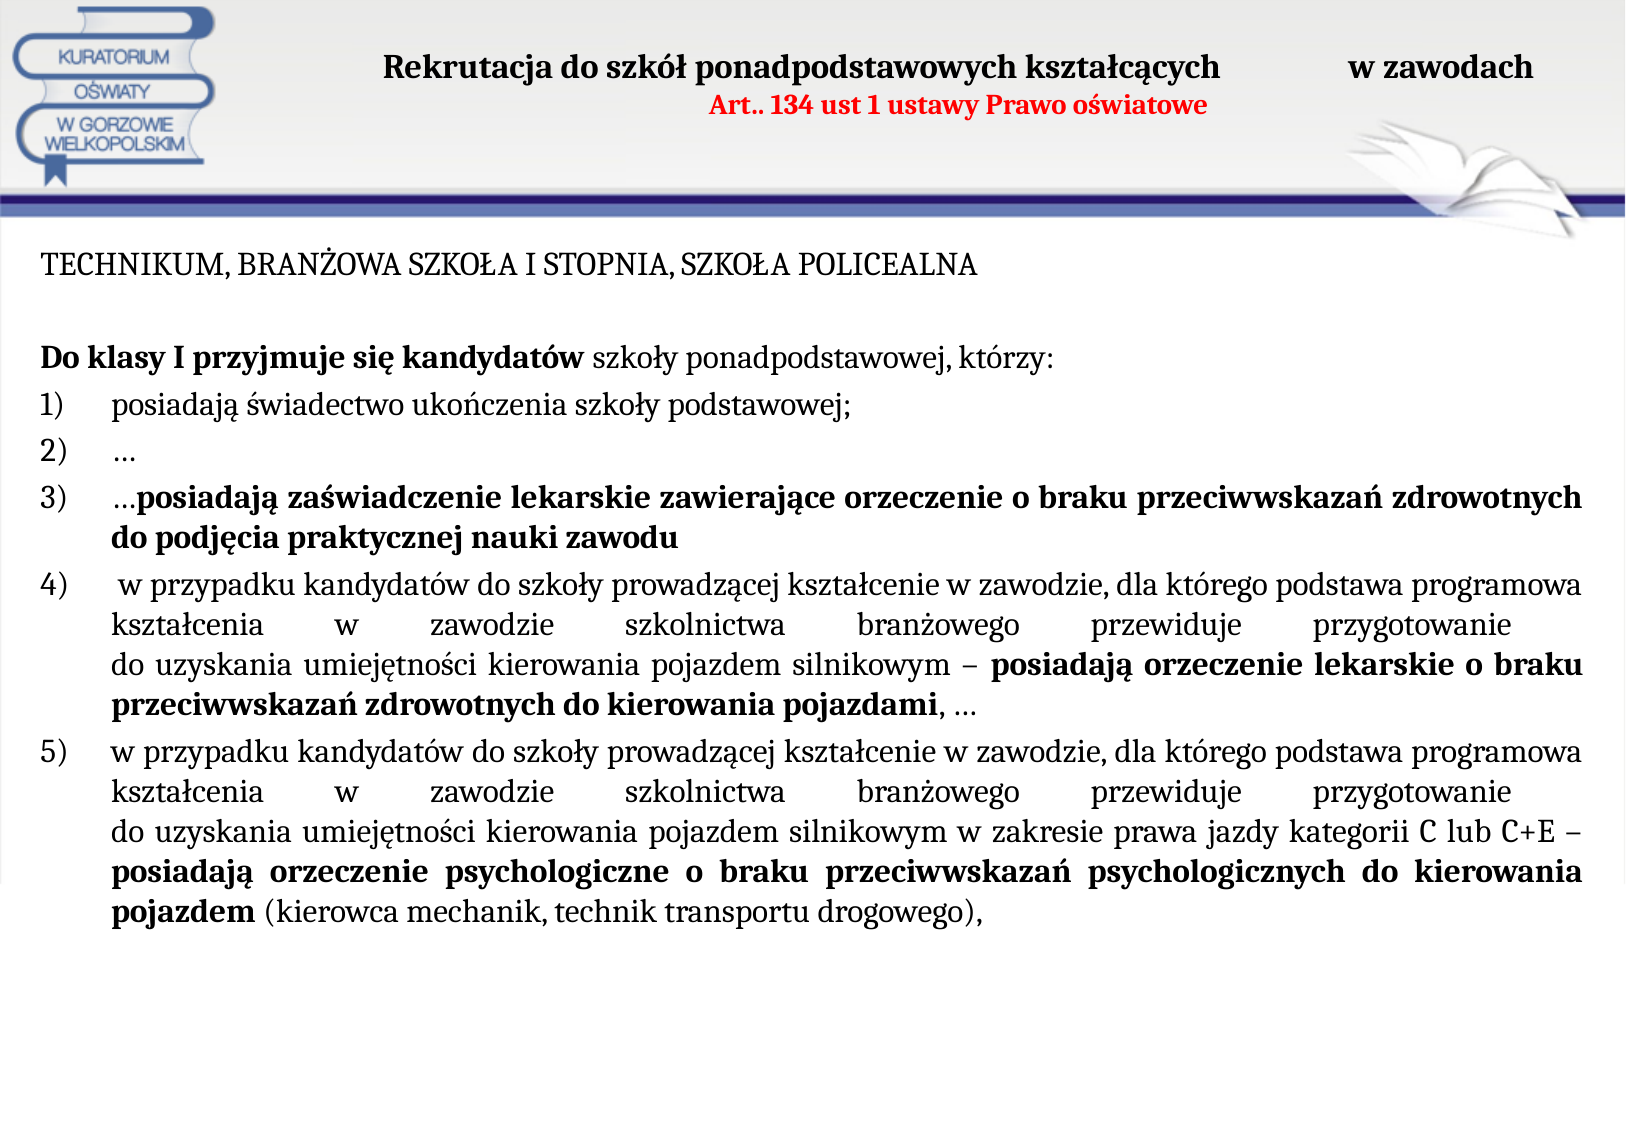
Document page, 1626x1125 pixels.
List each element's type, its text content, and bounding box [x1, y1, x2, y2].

list TECHNIKUM, BRANŻOWA SZKOŁA I STOPNIA, SZKOŁA POLICEALNA Do klasy I przyjmuje się kandydatów szkoły ponadpodstawowej, którzy: posiadają świadectwo ukończenia szkoły podstawowej; … …posiadają zaświadczenie lekarskie zawierające orzeczenie o braku przeciwwskazań zdrowotnych do podjęcia praktycznej nauki zawodu w przypadku kandydatów do szkoły prowadzącej kształcenie w zawodzie, dla którego podstawa programowa kształcenia w zawodzie szkolnictwa branżowego przewiduje przygotowanie do uzyskania umiejętności kierowania pojazdem silnikowym – posiadają orzeczenie lekarskie o braku przeciwwskazań zdrowotnych do kierowania pojazdami, … w przypadku kandydatów do szkoły prowadzącej kształcenie w zawodzie, dla którego podstawa programowa kształcenia w zawodzie szkolnictwa branżowego przewiduje przygotowanie do uzyskania umiejętności kierowania pojazdem silnikowym w zakresie prawa jazdy kategorii C lub C+E – posiadają orzeczenie psychologiczne o braku przeciwwskazań psychologicznych do kierowania pojazdem (kierowca mechanik, technik transportu drogowego), [25, 234, 1600, 938]
picture [0, 0, 1626, 1125]
title Rekrutacja do szkół ponadpodstawowych kształcących w zawodach Art.. 134 ust 1 ustawy Prawo oświatowe [317, 23, 1600, 176]
